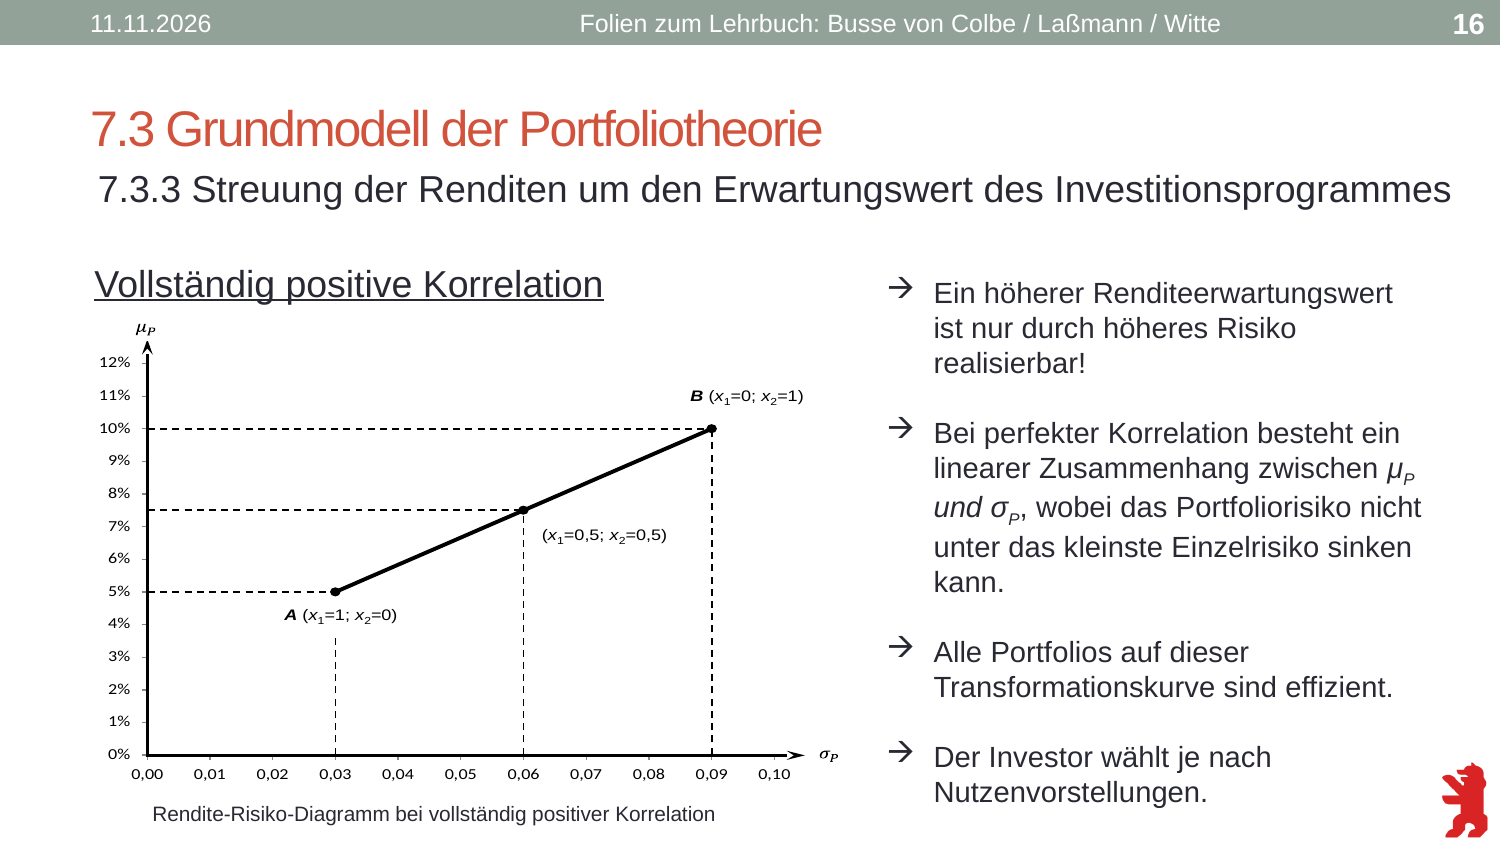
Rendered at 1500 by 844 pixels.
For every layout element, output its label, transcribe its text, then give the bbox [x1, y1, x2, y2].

text_box 7.3.3 Streuung der Renditen um den Erwartungswert des Investitionsprogrammes [83, 157, 1468, 217]
text_box Ein höherer Renditeerwartungswert ist nur durch höheres Risiko realisierbar! Bei perfekter Korrelation besteht ein linearer Zusammenhang zwischen μP und σP, wobei das Portfoliorisiko nicht unter das kleinste Einzelrisiko sinken kann. Alle Portfolios auf dieser Transformationskurve sind effizient. Der Investor wählt je nach Nutzenvorstellungen. [871, 266, 1439, 816]
text_box Vollständig positive Korrelation [79, 252, 619, 309]
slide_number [75, 2, 550, 43]
text_box Rendite-Risiko-Diagramm bei vollständig positiver Korrelation [137, 817, 731, 833]
footer Folien zum Lehrbuch: Busse von Colbe / Laßmann / Witte [562, 2, 1238, 43]
picture [71, 312, 873, 808]
title 7.3 Grundmodell der Portfoliotheorie [75, 65, 1425, 188]
picture [1434, 760, 1500, 844]
slide_number 16 [1325, 2, 1500, 43]
